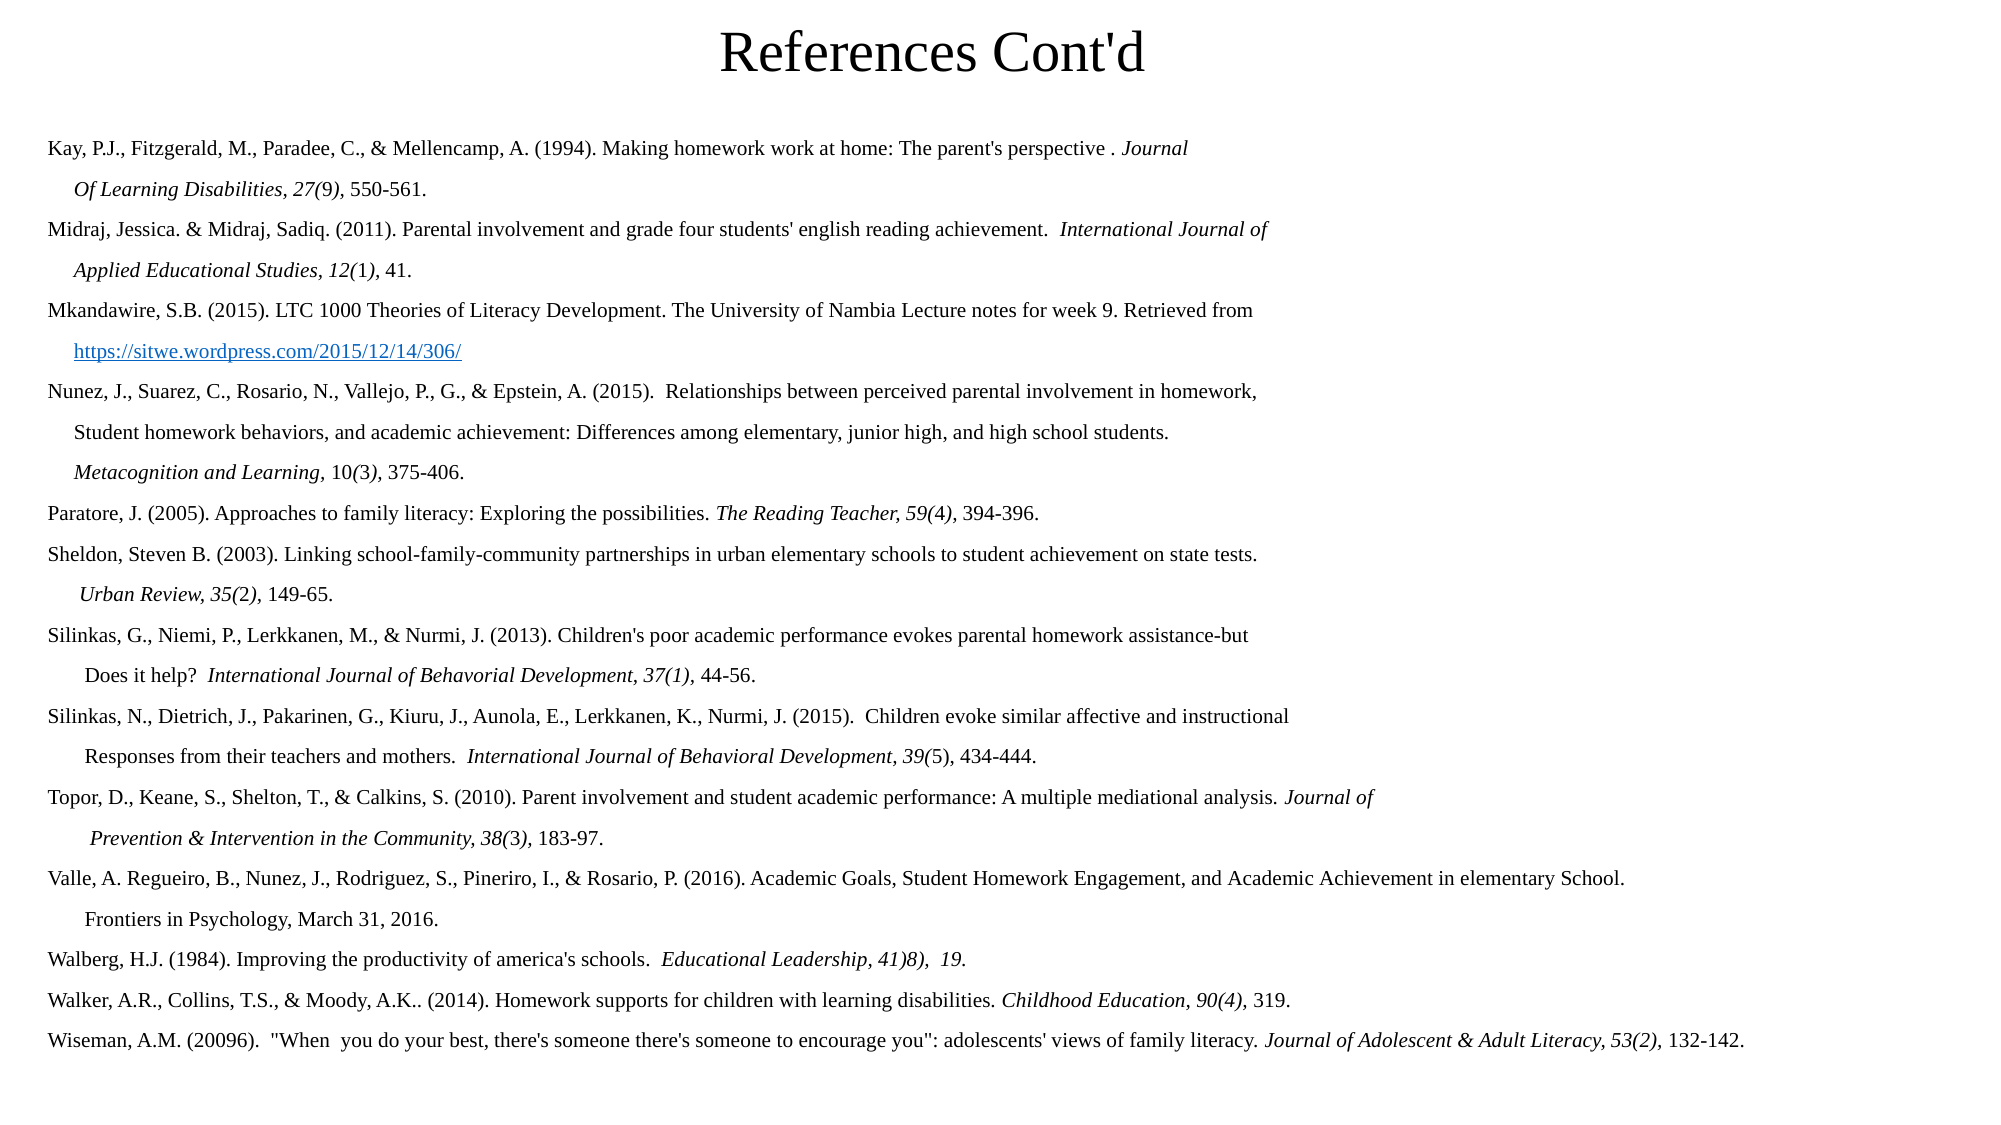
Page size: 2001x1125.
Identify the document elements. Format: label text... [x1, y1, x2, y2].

title References Cont'd [19, 0, 1847, 125]
list Kay, P.J., Fitzgerald, M., Paradee, C., & Mellencamp, A. (1994). Making homework work at home: The parent's perspective . Journal Of Learning Disabilities, 27(9), 550-561. Midraj, Jessica. & Midraj, Sadiq. (2011). Parental involvement and grade four students' english reading achievement. International Journal of Applied Educational Studies, 12(1), 41. Mkandawire, S.B. (2015). LTC 1000 Theories of Literacy Development. The University of Nambia Lecture notes for week 9. Retrieved from https://sitwe.wordpress.com/2015/12/14/306/ Nunez, J., Suarez, C., Rosario, N., Vallejo, P., G., & Epstein, A. (2015). Relationships between perceived parental involvement in homework, Student homework behaviors, and academic achievement: Differences among elementary, junior high, and high school students. Metacognition and Learning, 10(3), 375-406. Paratore, J. (2005). Approaches to family literacy: Exploring the possibilities. The Reading Teacher, 59(4), 394-396. Sheldon, Steven B. (2003). Linking school-family-community partnerships in urban elementary schools to student achievement on state tests. Urban Review, 35(2), 149-65. Silinkas, G., Niemi, P., Lerkkanen, M., & Nurmi, J. (2013). Children's poor academic performance evokes parental homework assistance-but Does it help? International Journal of Behavorial Development, 37(1), 44-56. Silinkas, N., Dietrich, J., Pakarinen, G., Kiuru, J., Aunola, E., Lerkkanen, K., Nurmi, J. (2015). Children evoke similar affective and instructional Responses from their teachers and mothers. International Journal of Behavioral Development, 39(5), 434-444. Topor, D., Keane, S., Shelton, T., & Calkins, S. (2010). Parent involvement and student academic performance: A multiple mediational analysis. Journal of Prevention & Intervention in the Community, 38(3), 183-97. Valle, A. Regueiro, B., Nunez, J., Rodriguez, S., Pineriro, I., & Rosario, P. (2016). Academic Goals, Student Homework Engagement, and Academic Achievement in elementary School. Frontiers in Psychology, March 31, 2016. Walberg, H.J. (1984). Improving the productivity of america's schools. Educational Leadership, 41)8), 19. Walker, A.R., Collins, T.S., & Moody, A.K.. (2014). Homework supports for children with learning disabilities. Childhood Education, 90(4), 319. Wiseman, A.M. (20096). "When you do your best, there's someone there's someone to encourage you": adolescents' views of family literacy. Journal of Adolescent & Adult Literacy, 53(2), 132-142. [32, 129, 1981, 1125]
